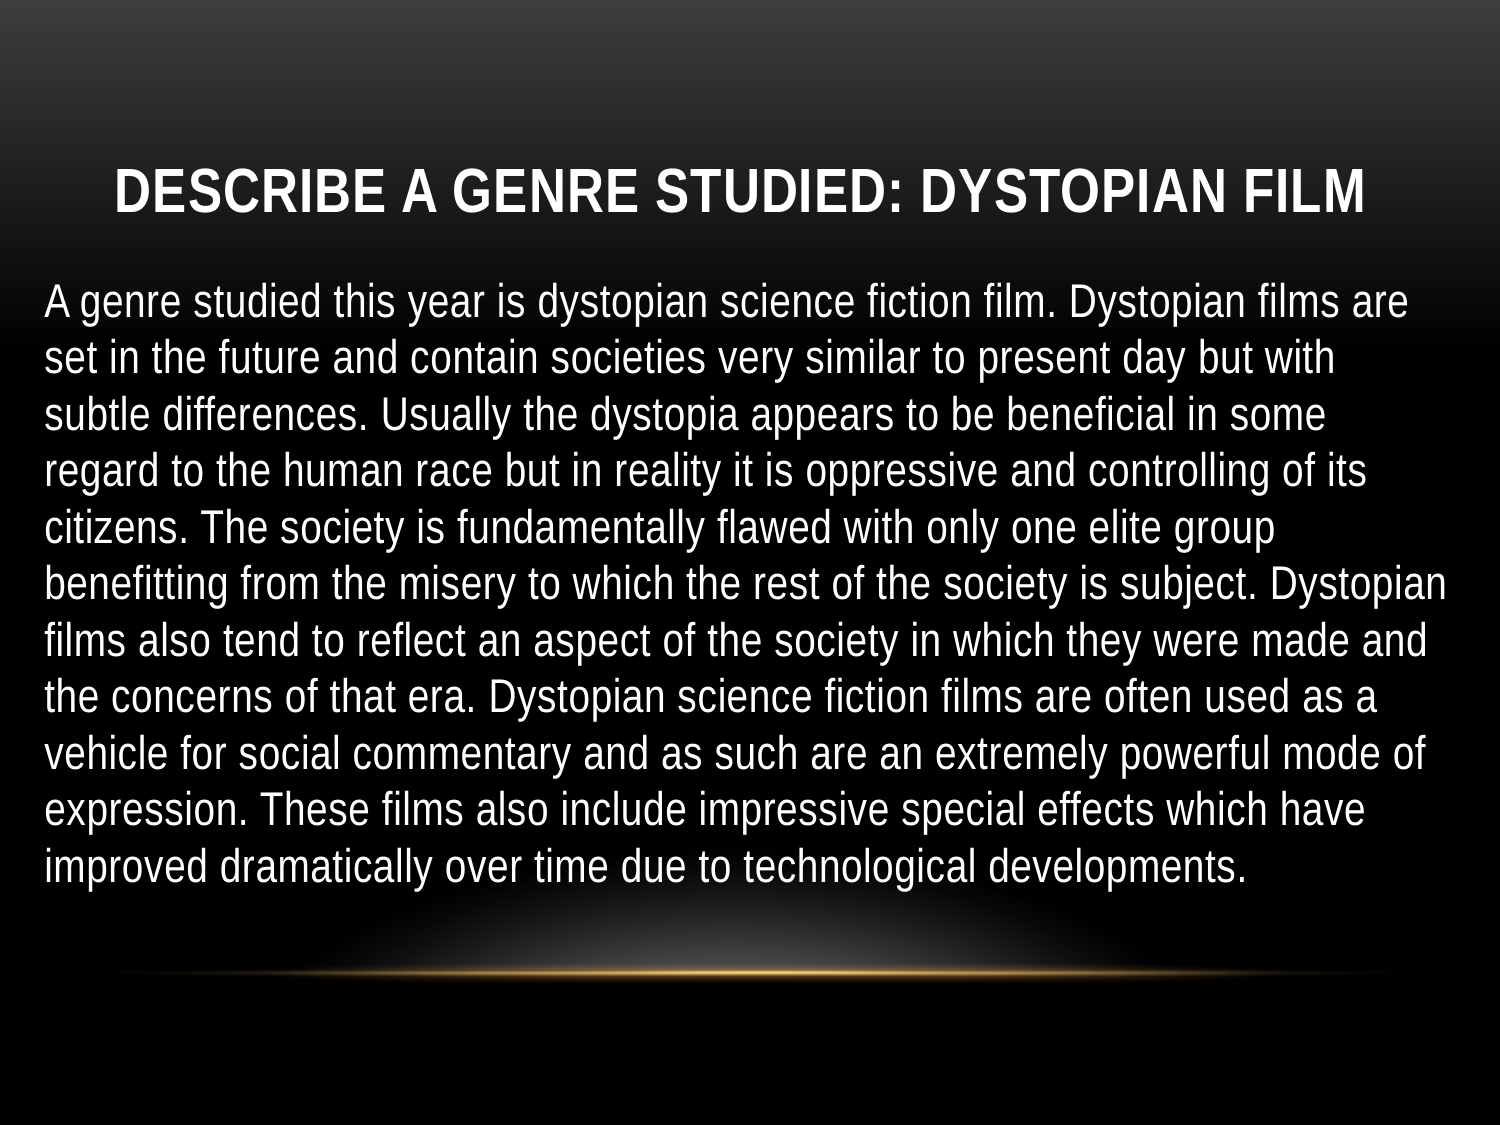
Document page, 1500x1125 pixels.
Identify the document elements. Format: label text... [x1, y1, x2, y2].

picture [0, 0, 1500, 1125]
list A genre studied this year is dystopian science fiction film. Dystopian films are set in the future and contain societies very similar to present day but with subtle differences. Usually the dystopia appears to be beneficial in some regard to the human race but in reality it is oppressive and controlling of its citizens. The society is fundamentally flawed with only one elite group benefitting from the misery to which the rest of the society is subject. Dystopian films also tend to reflect an aspect of the society in which they were made and the concerns of that era. Dystopian science fiction films are often used as a vehicle for social commentary and as such are an extremely powerful mode of expression. These films also include impressive special effects which have improved dramatically over time due to technological developments. [29, 262, 1471, 965]
title DESCRIBE A GENRE STUDIED: DYSTOPIAN FILM [99, 45, 1400, 233]
